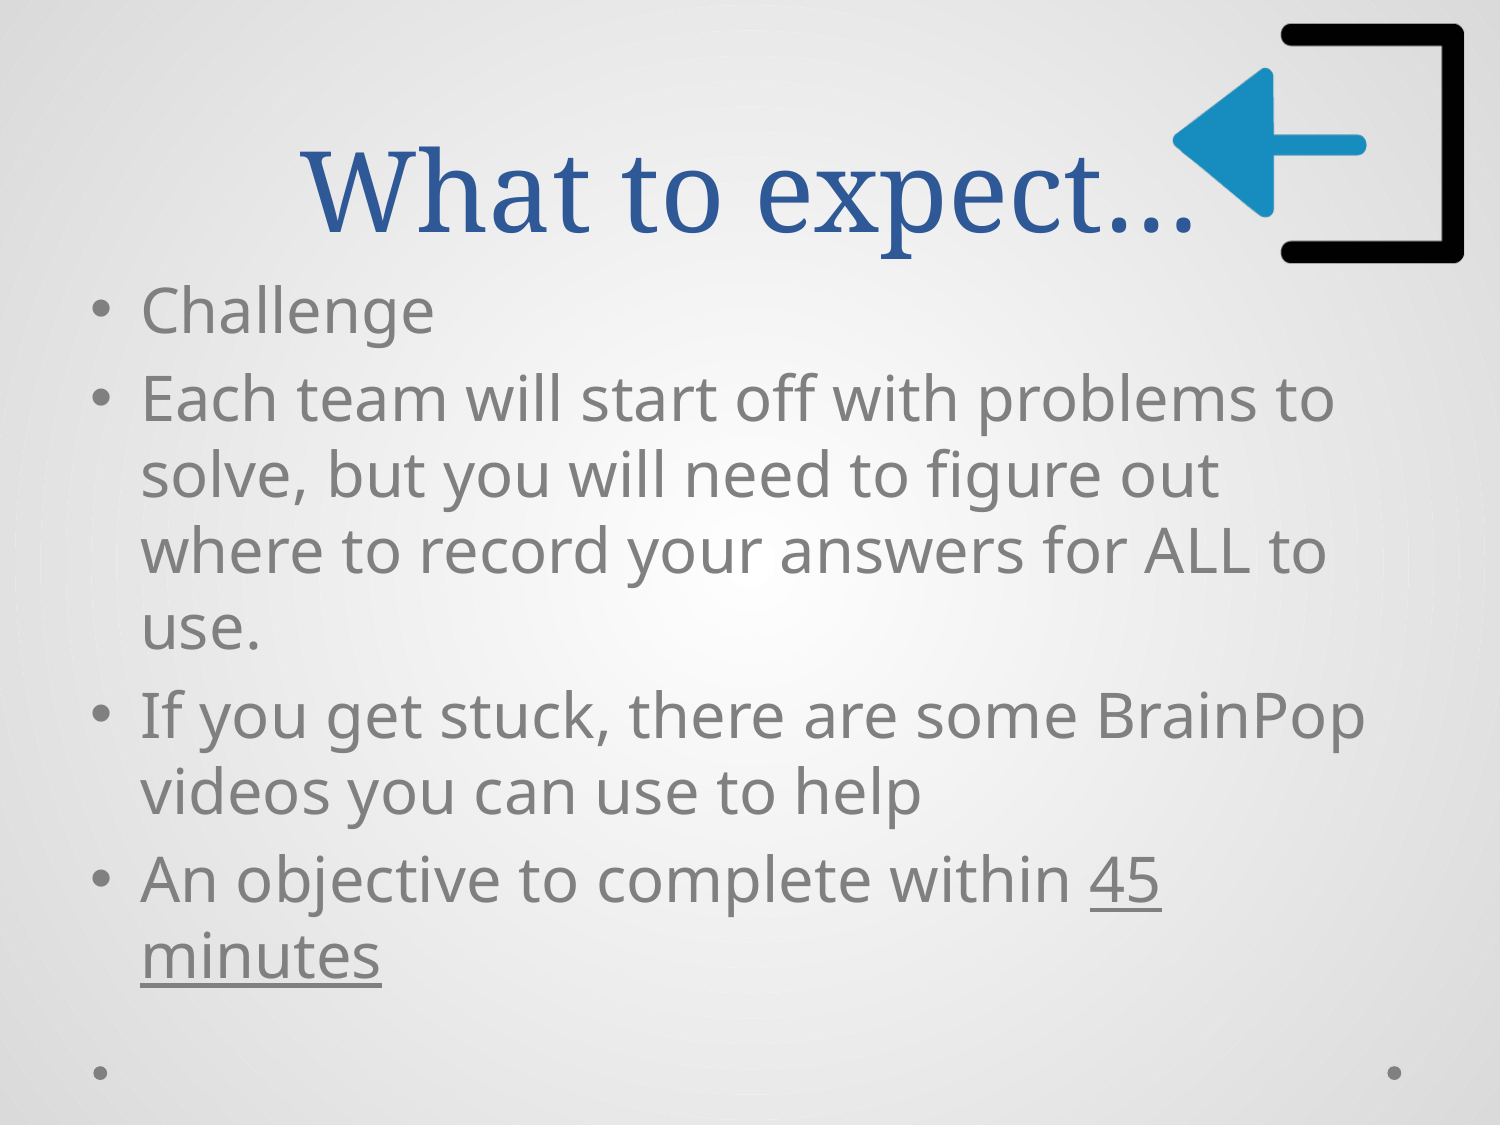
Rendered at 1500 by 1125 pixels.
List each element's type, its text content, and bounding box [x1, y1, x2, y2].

title What to expect… [75, 0, 1107, 262]
picture [1112, 0, 1500, 351]
list Challenge Each team will start off with problems to solve, but you will need to figure out where to record your answers for ALL to use. If you get stuck, there are some BrainPop videos you can use to help An objective to complete within 45 minutes [75, 262, 1425, 1005]
